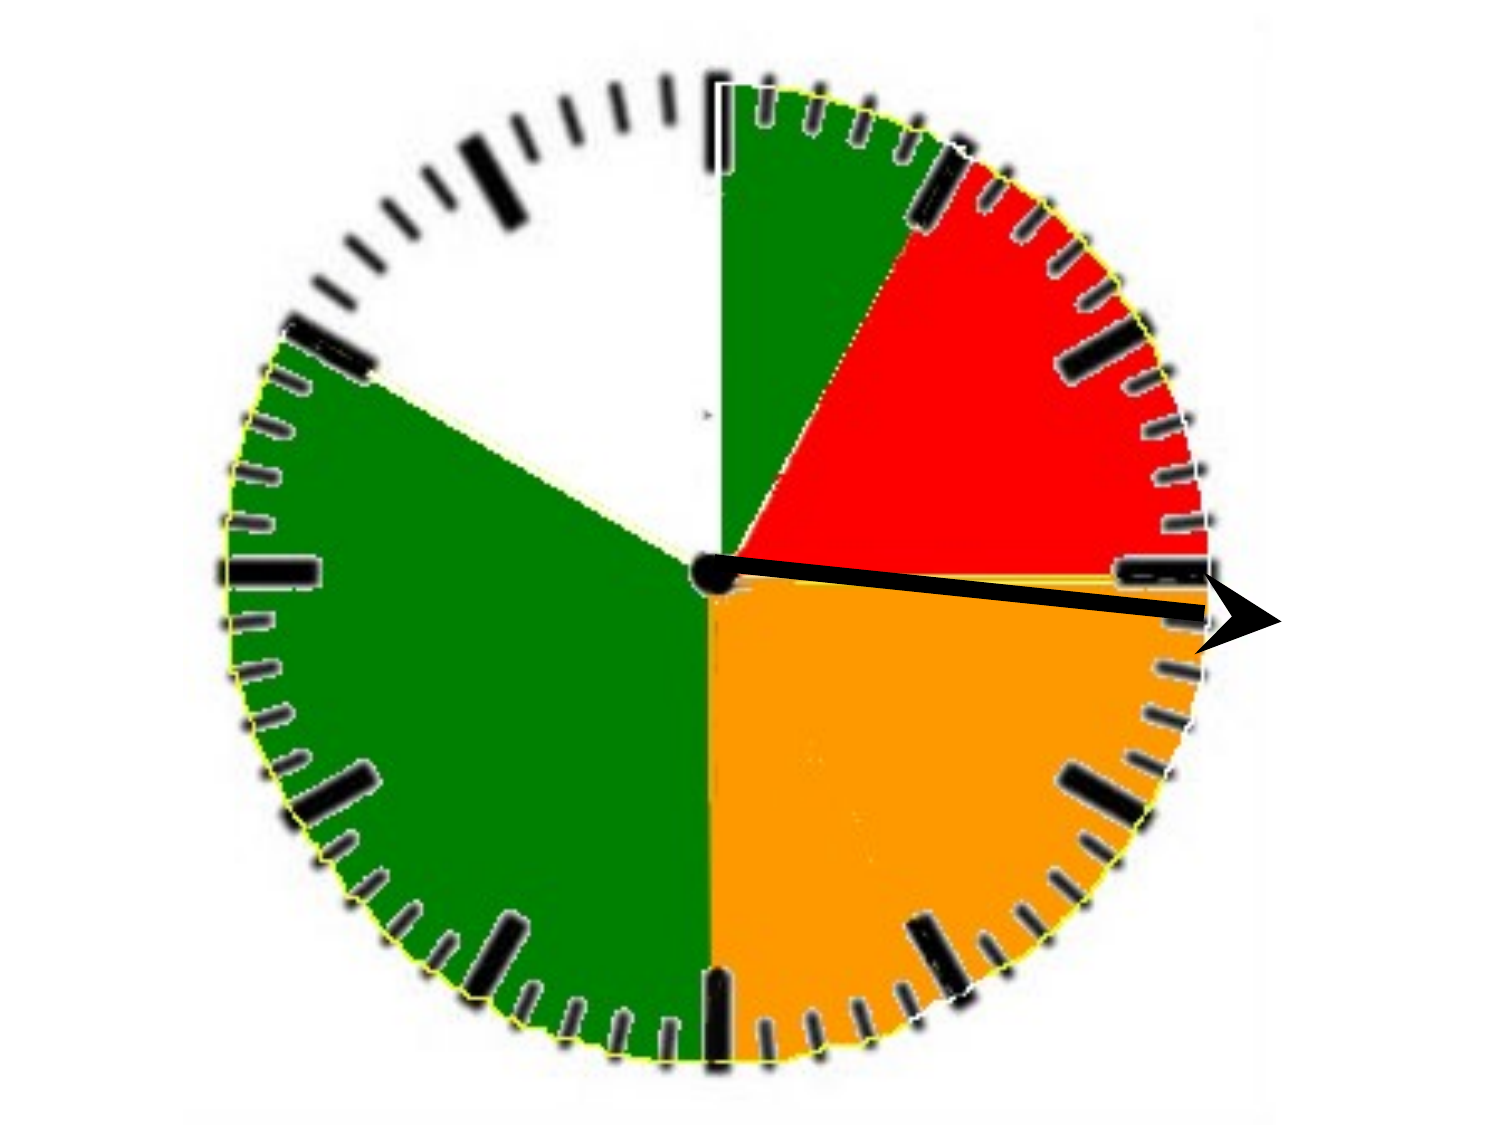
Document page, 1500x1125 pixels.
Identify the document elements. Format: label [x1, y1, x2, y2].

text_box [714, 562, 1282, 622]
picture [182, 5, 1306, 1125]
